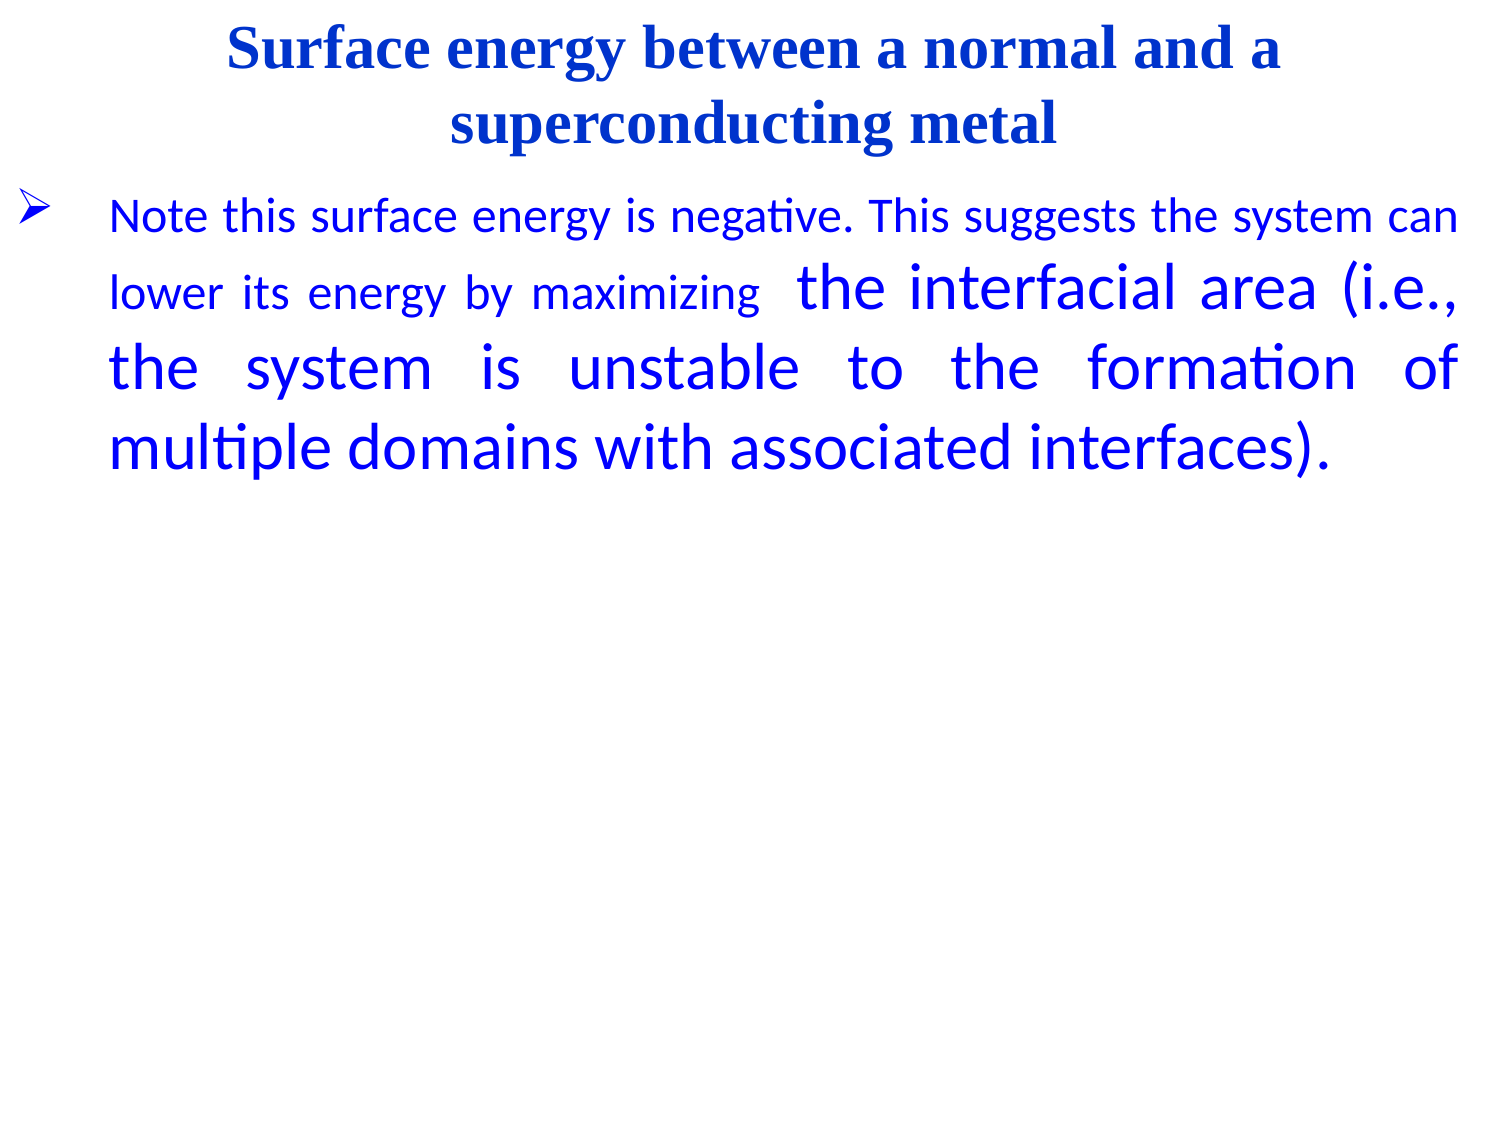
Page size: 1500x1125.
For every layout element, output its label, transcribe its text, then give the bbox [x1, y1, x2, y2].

subtitle Note this surface energy is negative. This suggests the system can lower its energy by maximizing the interfacial area (i.e., the system is unstable to the formation of multiple domains with associated interfaces). [0, 174, 1475, 1125]
title Surface energy between a normal and a superconducting metal [125, 0, 1400, 163]
